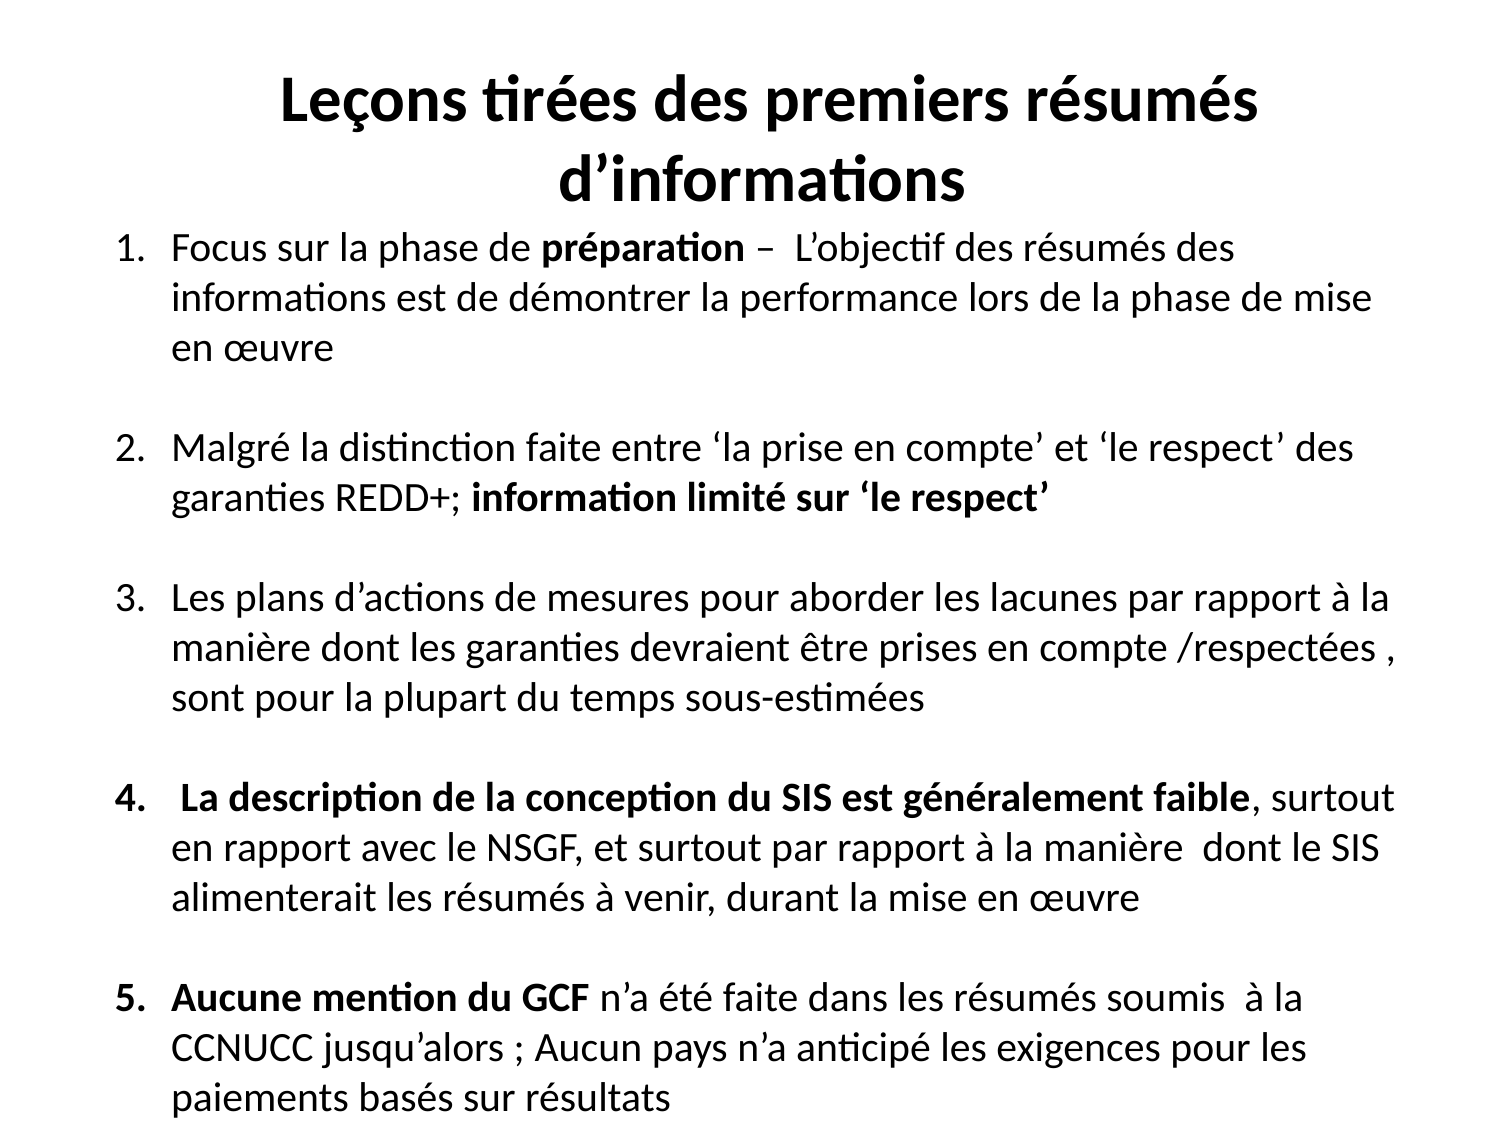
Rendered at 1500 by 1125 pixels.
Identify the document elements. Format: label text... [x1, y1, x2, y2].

text_box Leçons tirées des premiers résumés d’informations [199, 47, 1325, 150]
text_box Focus sur la phase de préparation – L’objectif des résumés des informations est de démontrer la performance lors de la phase de mise en œuvre Malgré la distinction faite entre ‘la prise en compte’ et ‘le respect’ des garanties REDD+; information limité sur ‘le respect’ Les plans d’actions de mesures pour aborder les lacunes par rapport à la manière dont les garanties devraient être prises en compte /respectées , sont pour la plupart du temps sous-estimées La description de la conception du SIS est généralement faible, surtout en rapport avec le NSGF, et surtout par rapport à la manière dont le SIS alimenterait les résumés à venir, durant la mise en œuvre Aucune mention du GCF n’a été faite dans les résumés soumis à la CCNUCC jusqu’alors ; Aucun pays n’a anticipé les exigences pour les paiements basés sur résultats [99, 212, 1425, 1125]
